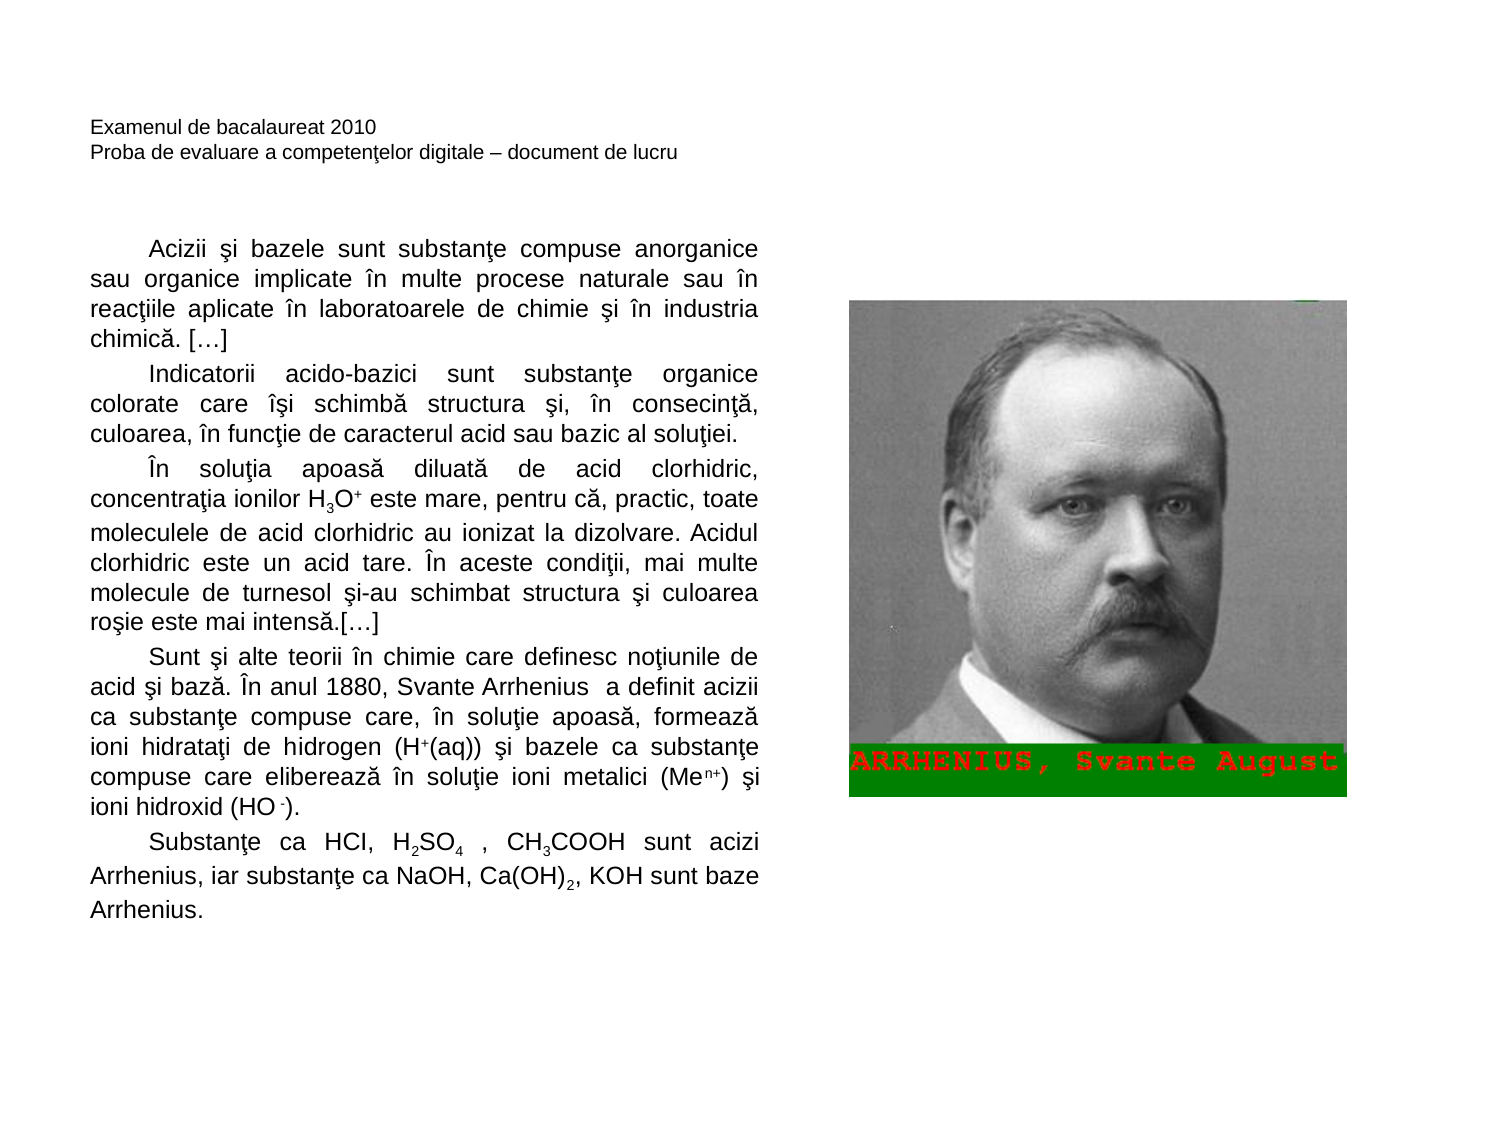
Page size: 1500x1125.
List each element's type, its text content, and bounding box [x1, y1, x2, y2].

title Examenul de bacalaureat 2010 Proba de evaluare a competenţelor digitale – document de lucru [74, 44, 1426, 233]
picture [849, 299, 1348, 798]
list Acizii şi bazele sunt substanţe compuse anorganice sau organice implicate în multe procese naturale sau în reacţiile aplicate în laboratoarele de chimie şi în industria chimică. […] Indicatorii acido-bazici sunt substanţe organice colorate care îşi schimbă structura şi, în consecinţă, culoarea, în funcţie de caracterul acid sau bazic al soluţiei. În soluţia apoasă diluată de acid clorhidric, concentraţia ionilor H3O+ este mare, pentru că, practic, toate moleculele de acid clorhidric au ionizat la dizolvare. Acidul clorhidric este un acid tare. În aceste condiţii, mai multe molecule de turnesol şi-au schimbat structura şi culoarea roşie este mai intensă.[…] Sunt şi alte teorii în chimie care definesc noţiunile de acid şi bază. În anul 1880, Svante Arrhenius a definit acizii ca substanţe compuse care, în soluţie apoasă, formează ioni hidrataţi de hidrogen (H+(aq)) şi bazele ca substanţe compuse care eliberează în soluţie ioni metalici (Men+) şi ioni hidroxid (HO -). Substanţe ca HCI, H2SO4 , CH3COOH sunt acizi Arrhenius, iar substanţe ca NaOH, Ca(OH)2, KOH sunt baze Arrhenius. [74, 224, 776, 976]
